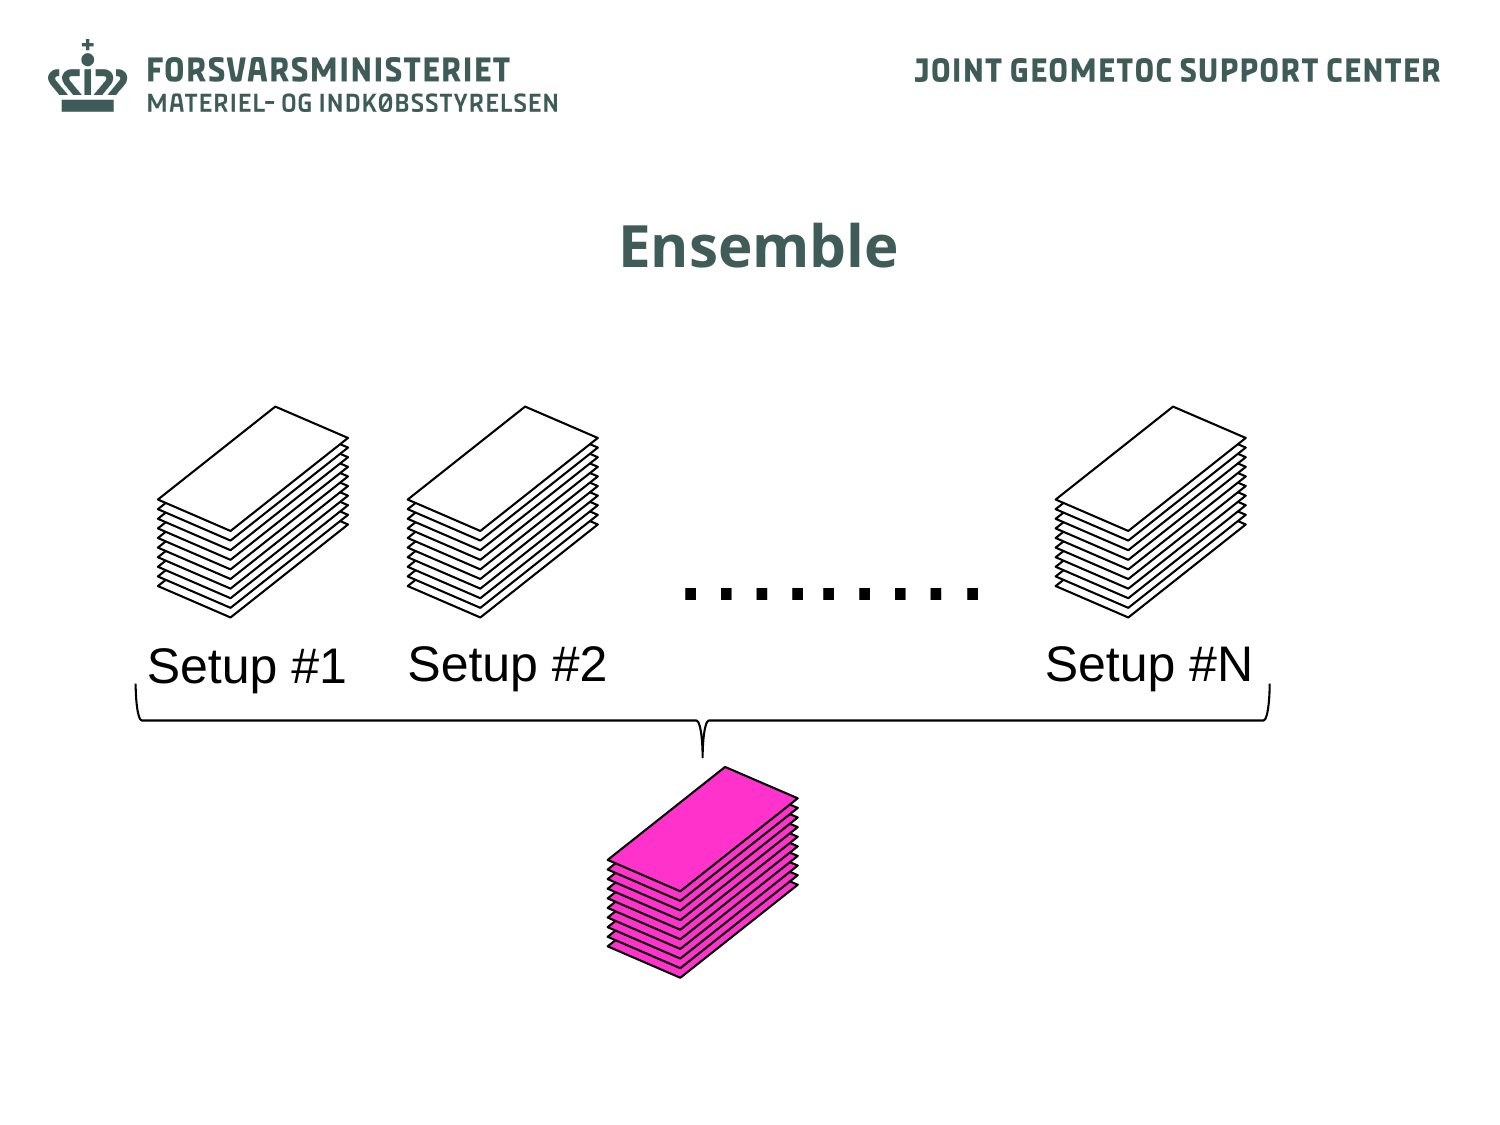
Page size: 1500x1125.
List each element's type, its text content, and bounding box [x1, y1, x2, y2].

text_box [391, 433, 625, 700]
picture [915, 58, 1440, 82]
text_box [137, 683, 1269, 758]
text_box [608, 794, 797, 951]
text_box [1028, 433, 1270, 700]
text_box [130, 433, 364, 702]
text_box Ensemble [112, 202, 1406, 287]
picture [48, 39, 557, 112]
text_box …..…. [655, 480, 1023, 630]
